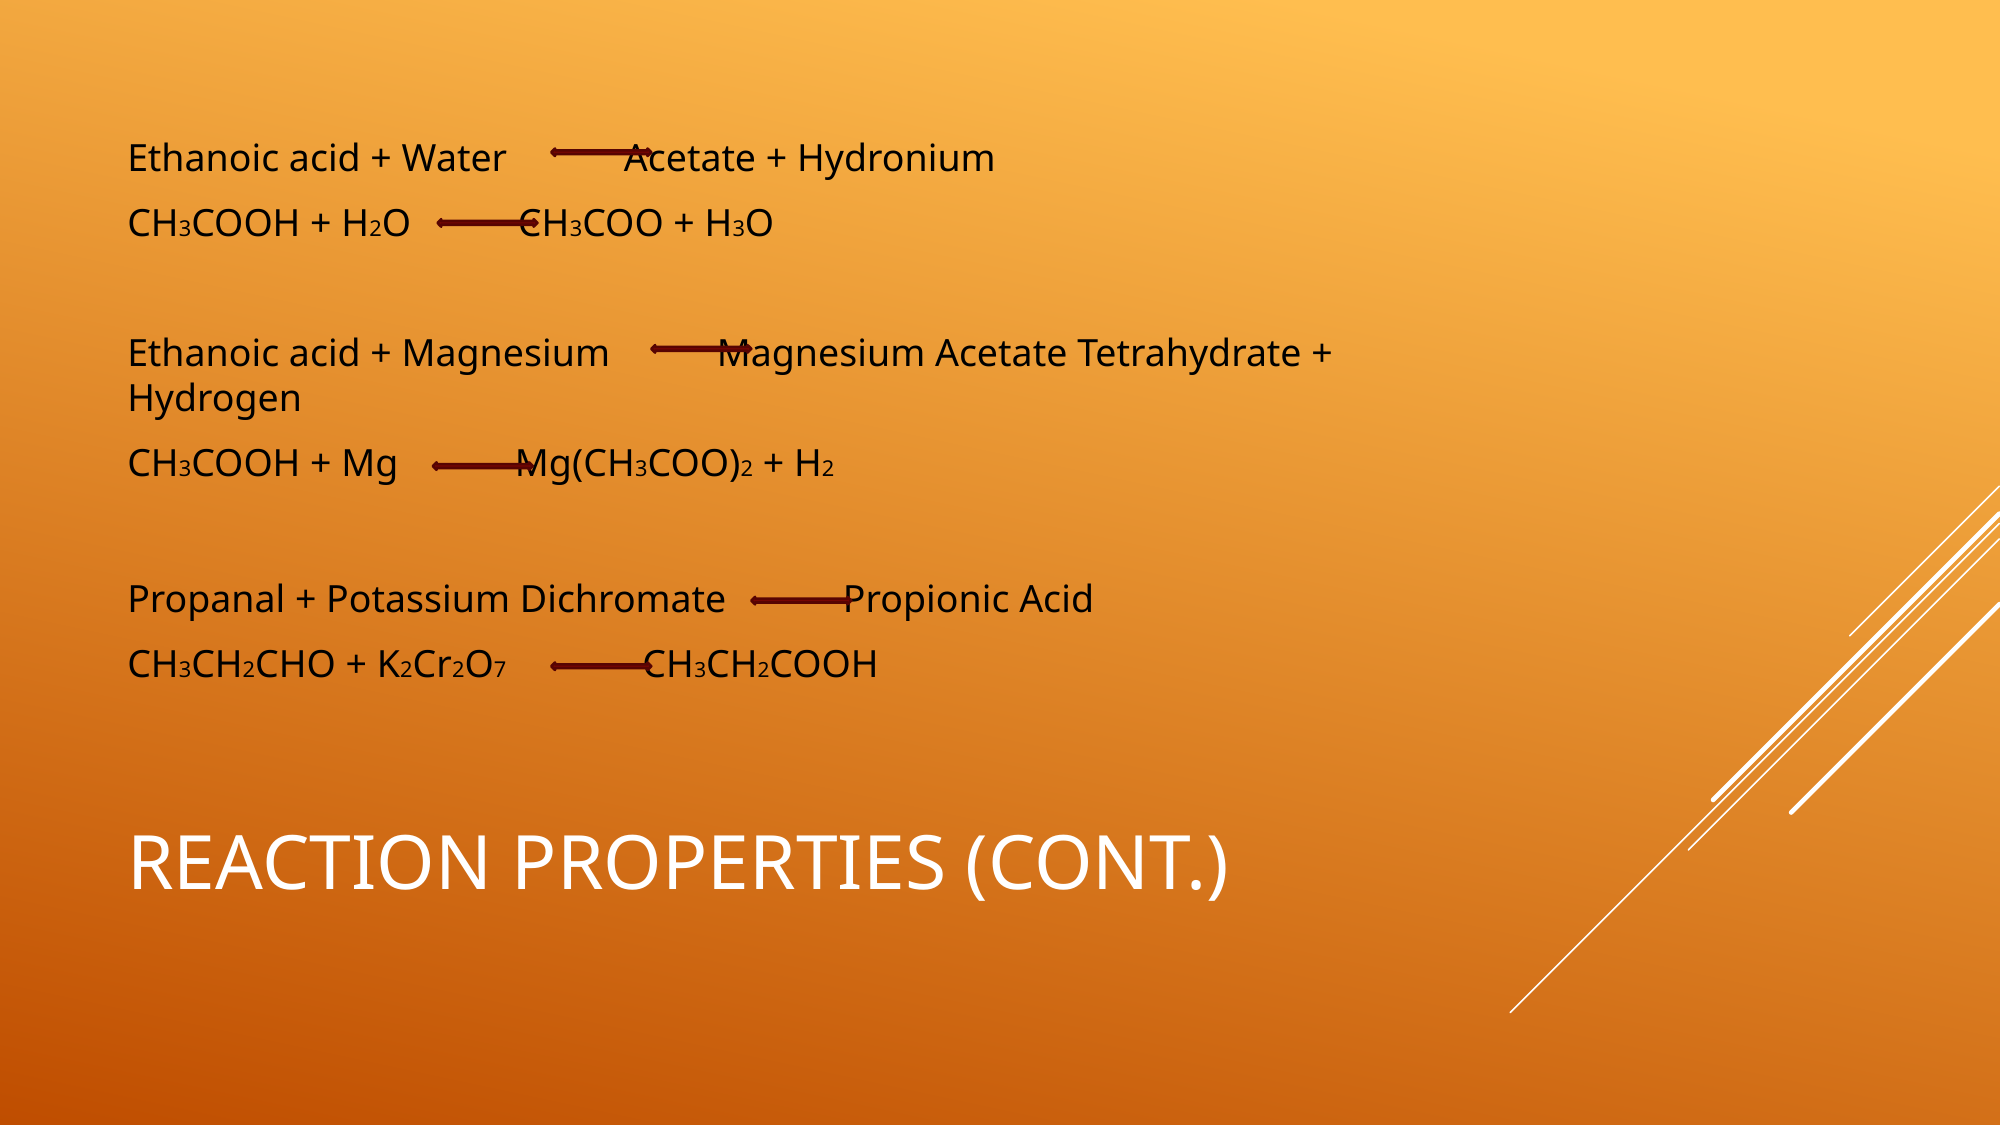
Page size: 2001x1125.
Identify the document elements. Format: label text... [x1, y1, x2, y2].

text_box [550, 661, 653, 672]
list Ethanoic acid + Water Acetate + Hydronium CH3COOH + H2O CH3COO + H3O Ethanoic acid + Magnesium Magnesium Acetate Tetrahydrate + Hydrogen CH3COOH + Mg Mg(CH3COO)2 + H2 Propanal + Potassium Dichromate Propionic Acid CH3CH2CHO + K2Cr2O7 CH3CH2COOH [112, 112, 1513, 706]
text_box [431, 461, 535, 472]
text_box [550, 147, 653, 158]
text_box [650, 343, 753, 354]
text_box [436, 217, 539, 228]
text_box [750, 595, 853, 606]
title Reaction Properties (Cont.) [112, 736, 1513, 984]
